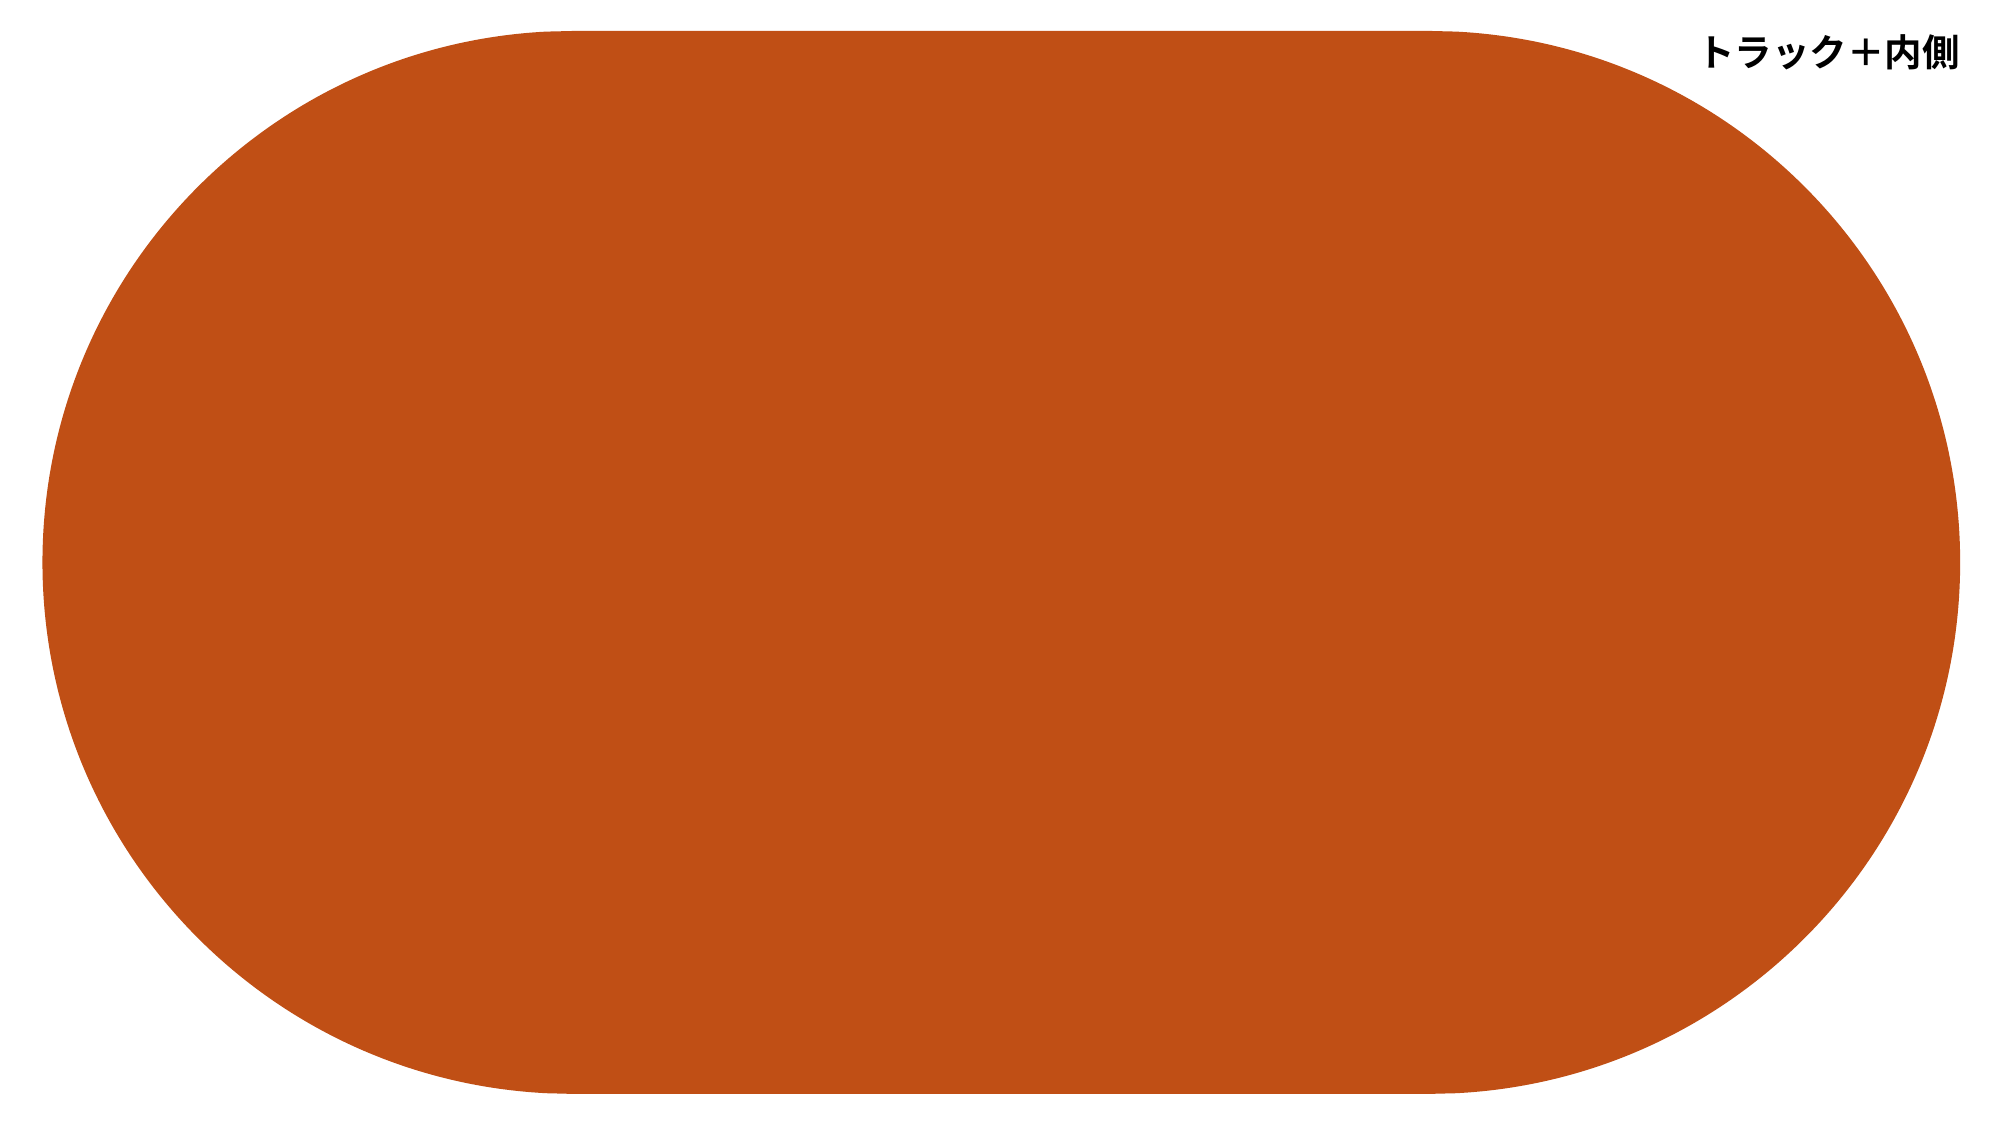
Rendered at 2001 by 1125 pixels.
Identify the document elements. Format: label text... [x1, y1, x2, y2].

text_box [40, 29, 1962, 1096]
text_box トラック＋内側 [1682, 21, 1989, 81]
